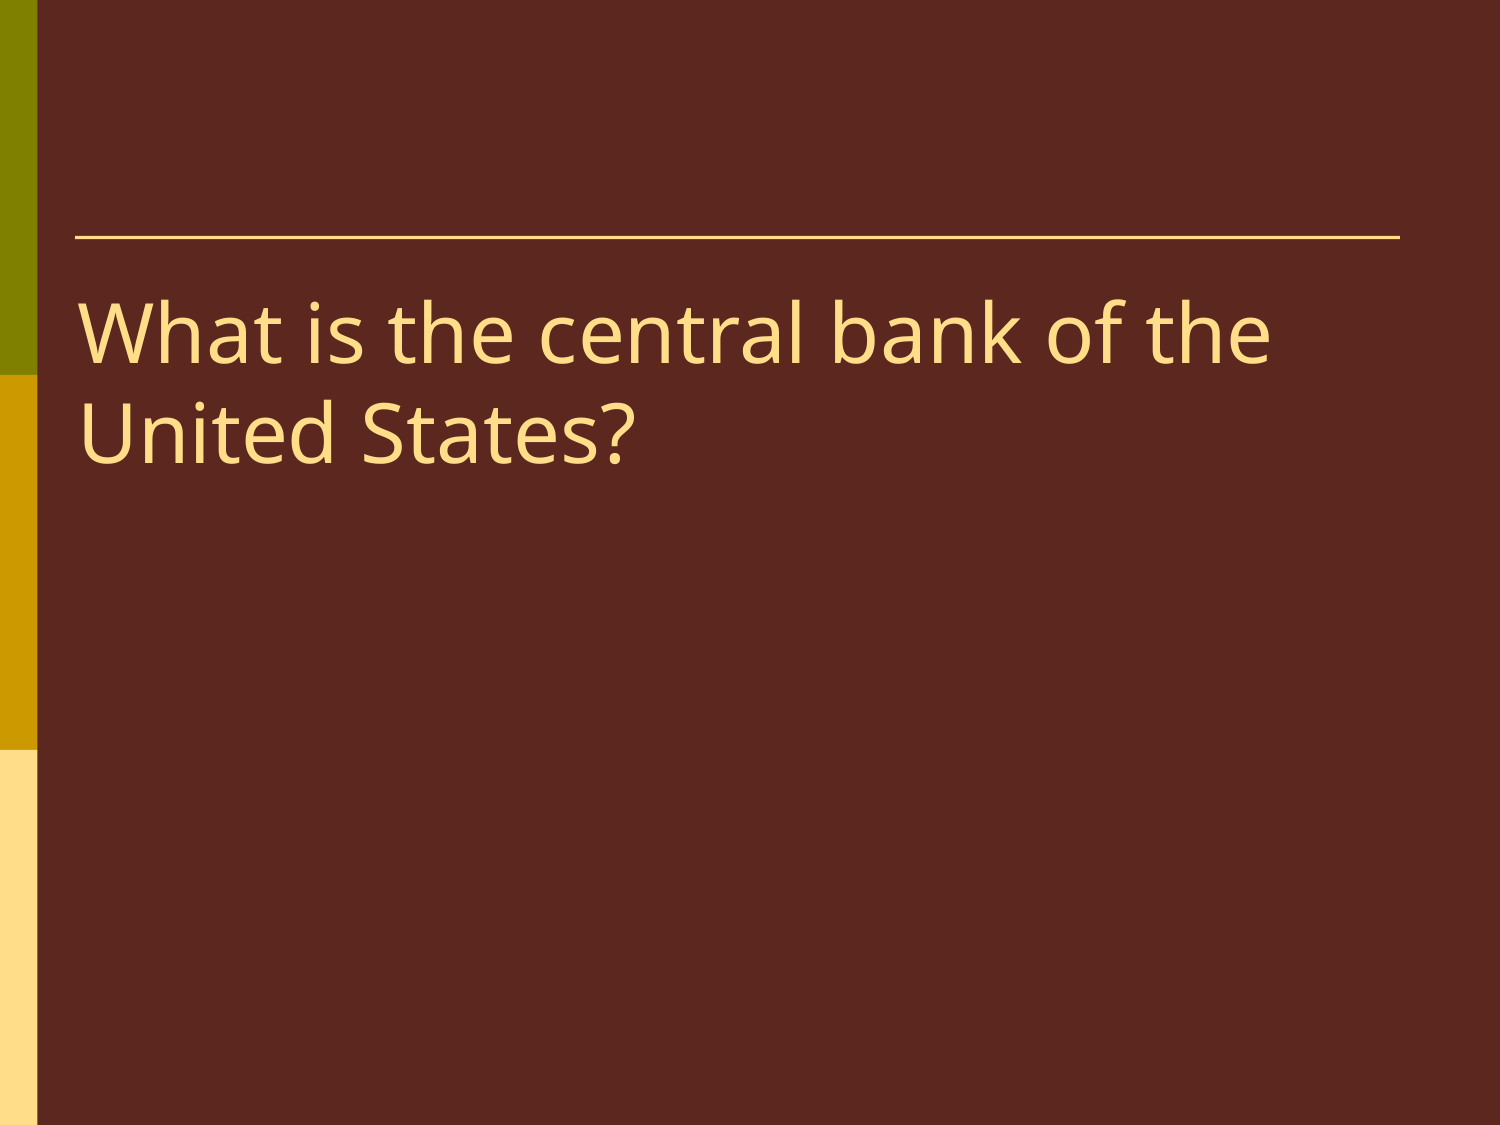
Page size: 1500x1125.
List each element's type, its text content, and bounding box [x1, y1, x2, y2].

title What is the central bank of the United States? [62, 299, 1413, 488]
